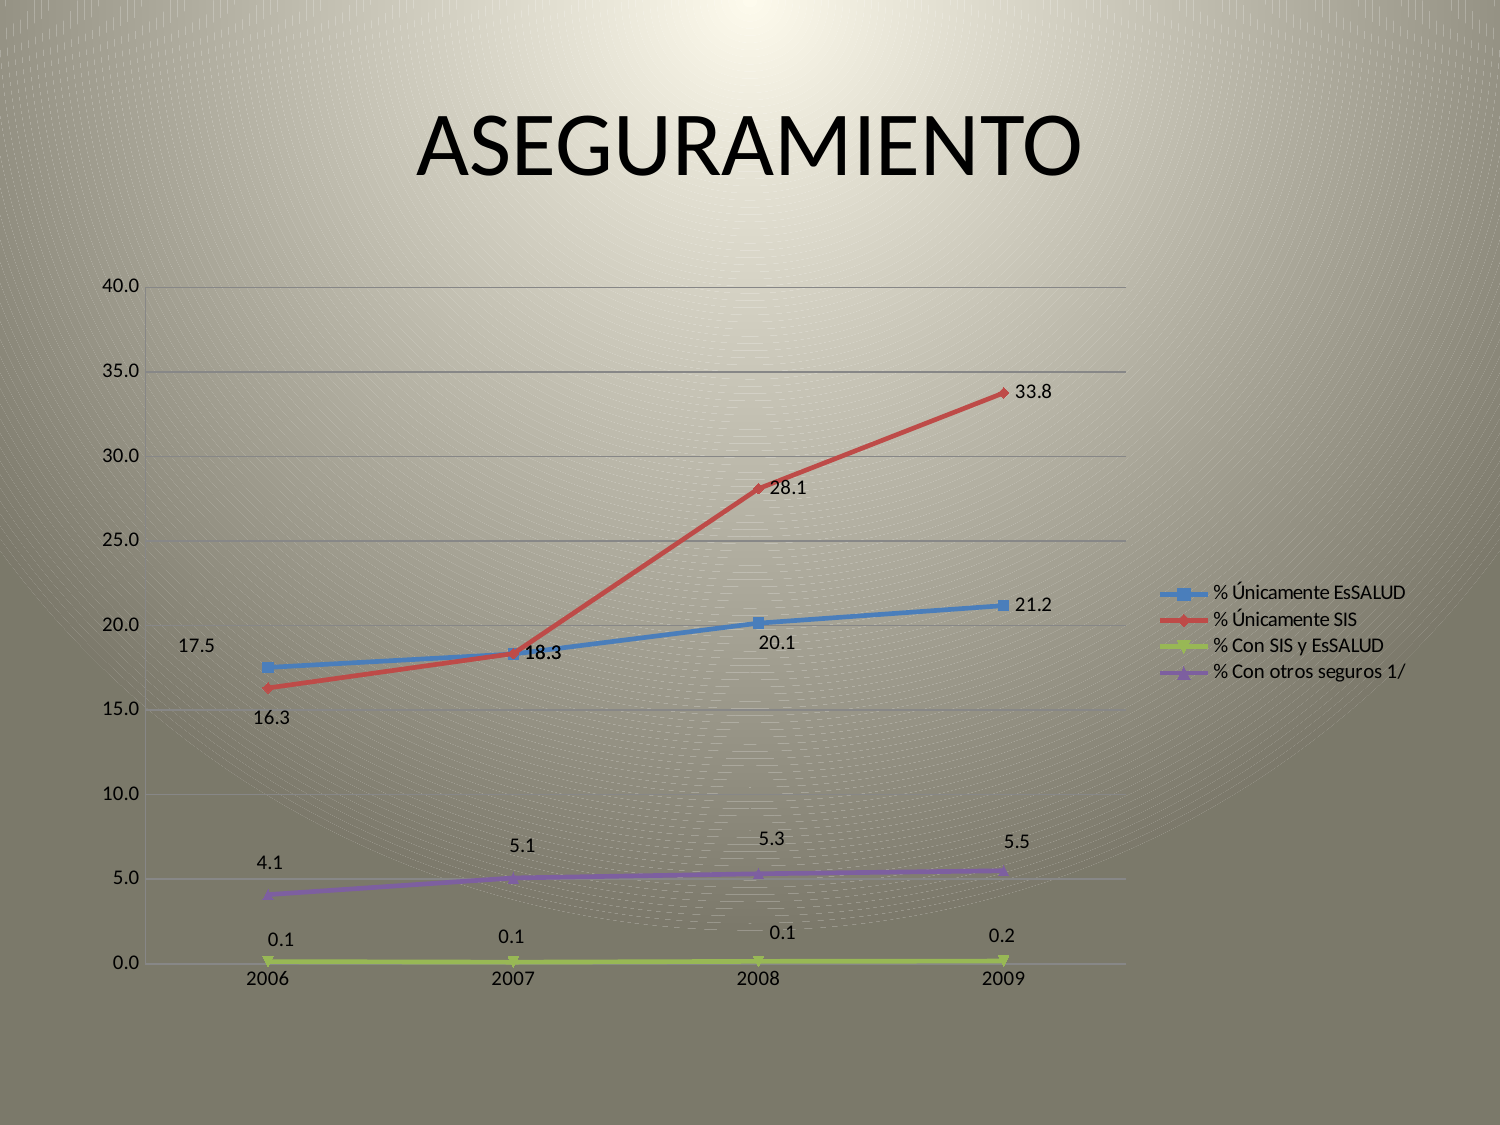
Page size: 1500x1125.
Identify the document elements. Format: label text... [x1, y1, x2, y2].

chart [74, 262, 1426, 1006]
title ASEGURAMIENTO [75, 45, 1425, 233]
